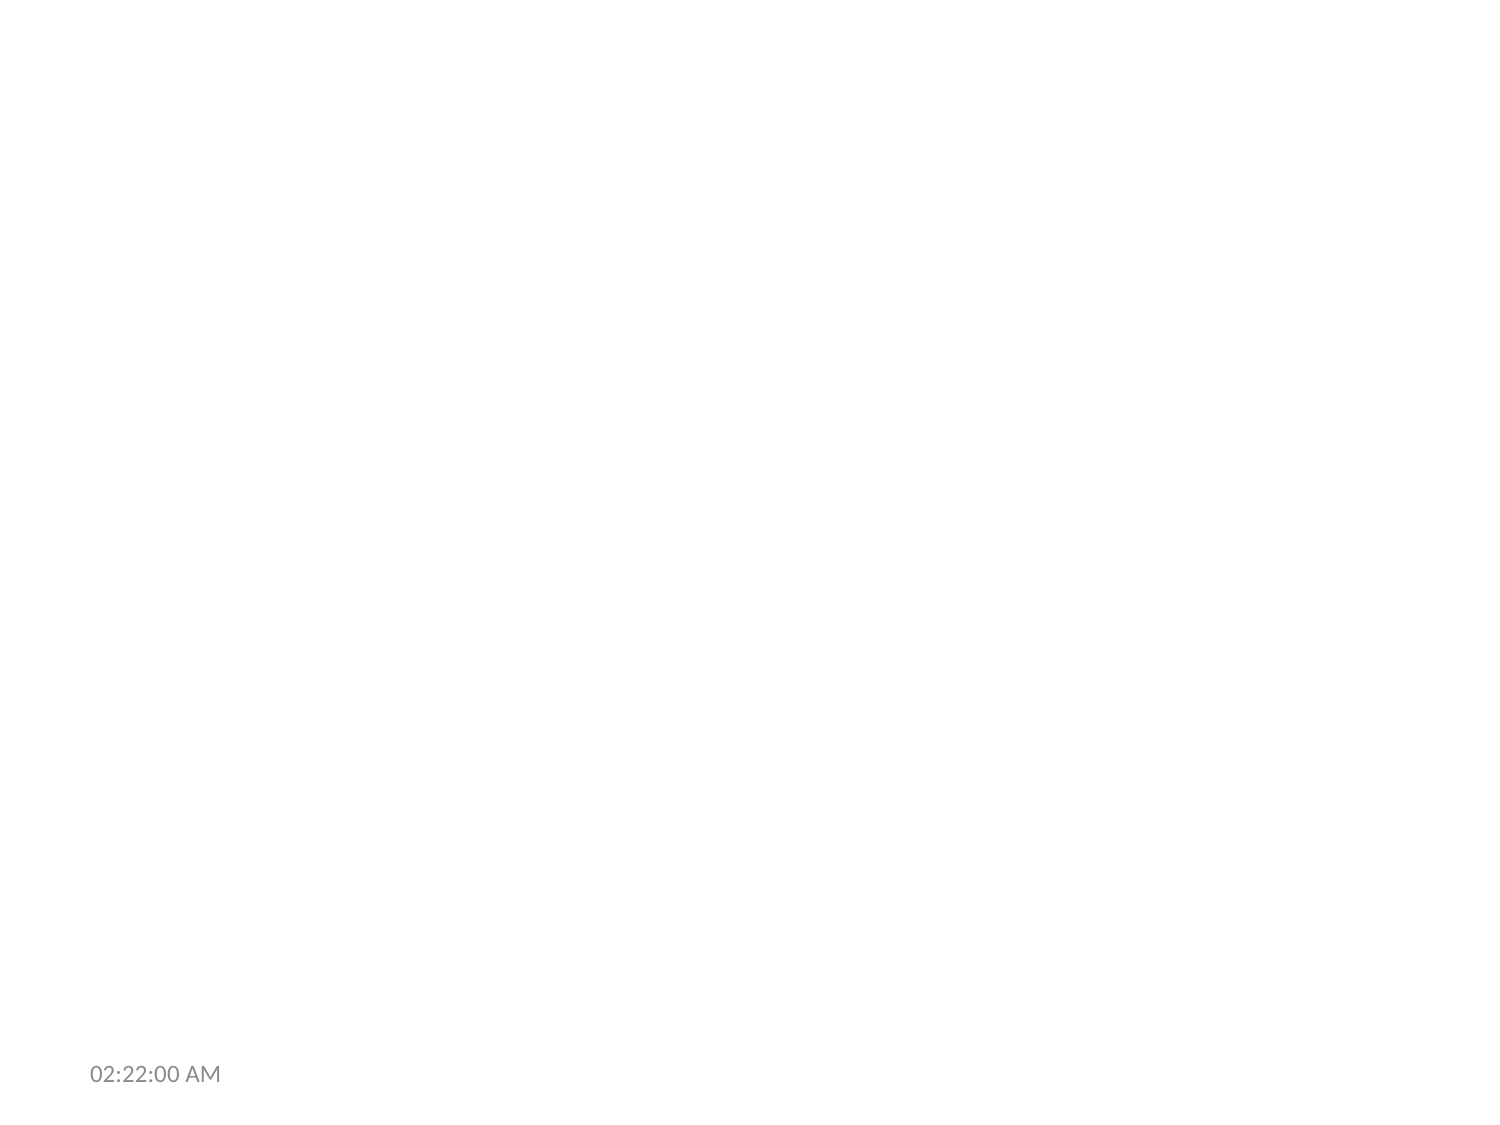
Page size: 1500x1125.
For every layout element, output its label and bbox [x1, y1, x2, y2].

slide_number [75, 1042, 425, 1103]
